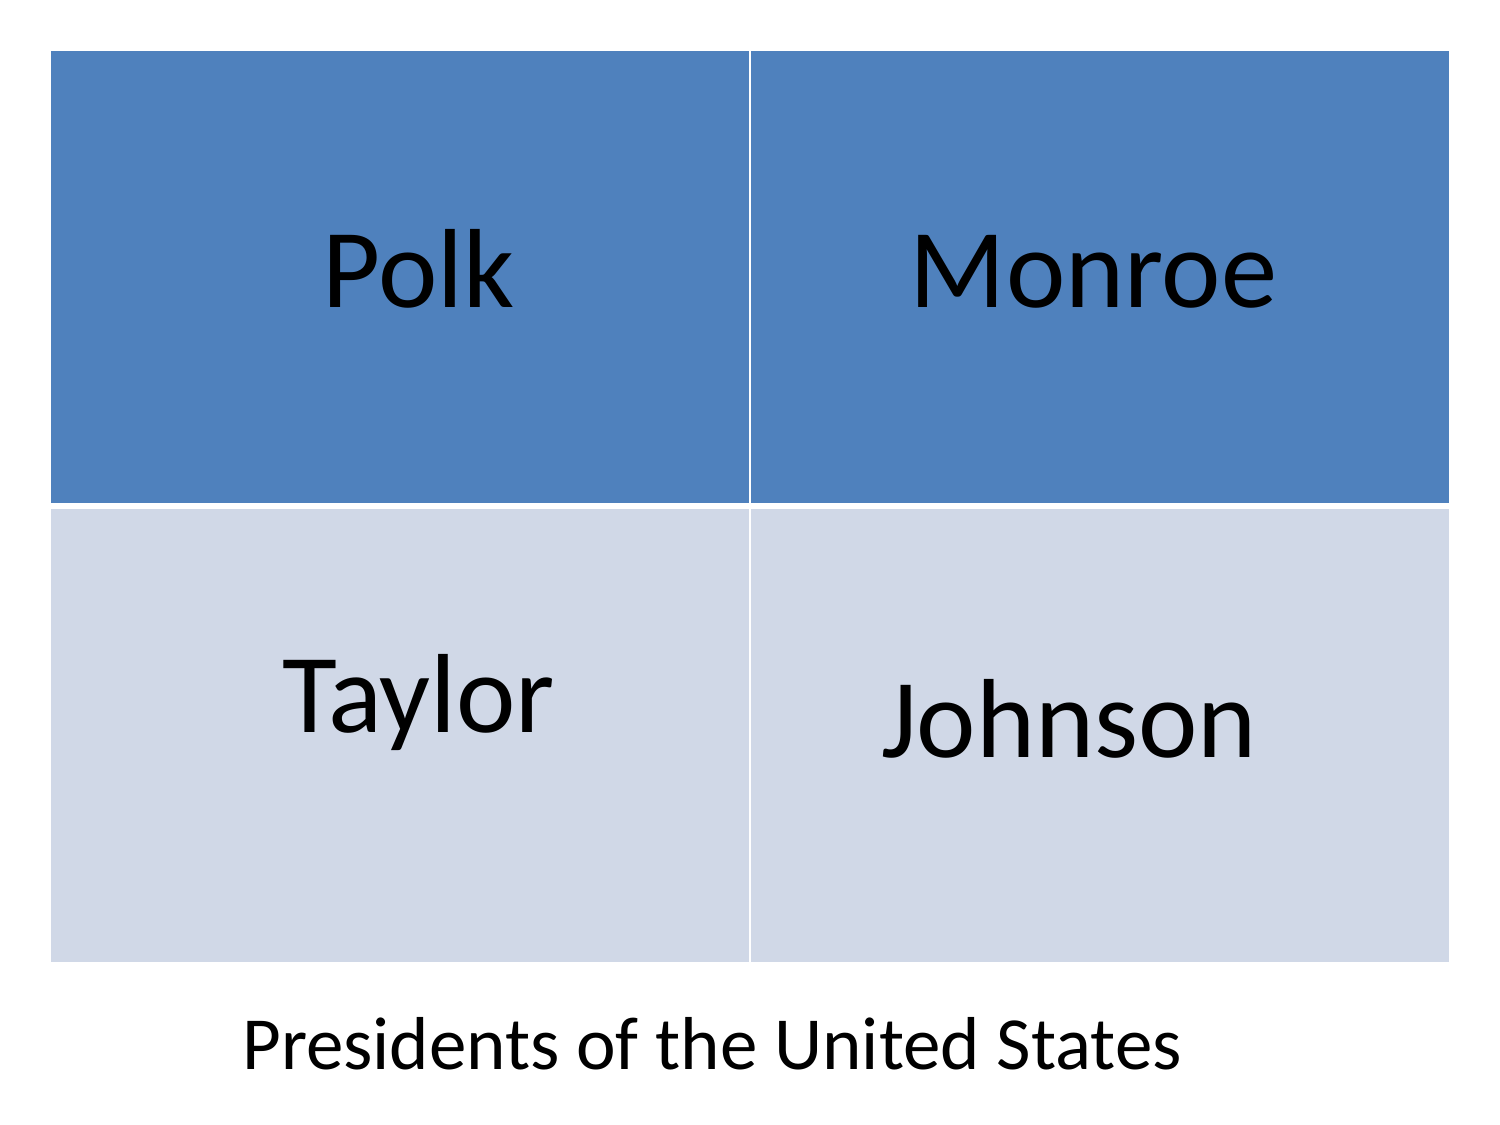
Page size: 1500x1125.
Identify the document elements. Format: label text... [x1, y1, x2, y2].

table_header [51, 51, 749, 503]
table_header [751, 51, 1449, 503]
text_box Monroe [812, 187, 1375, 338]
table_cell [751, 509, 1449, 962]
text_box Johnson [787, 637, 1350, 788]
text_box Presidents of the United States [112, 987, 1313, 1093]
text_box Polk [137, 187, 700, 338]
text_box Taylor [137, 612, 700, 763]
table_cell [51, 509, 749, 962]
